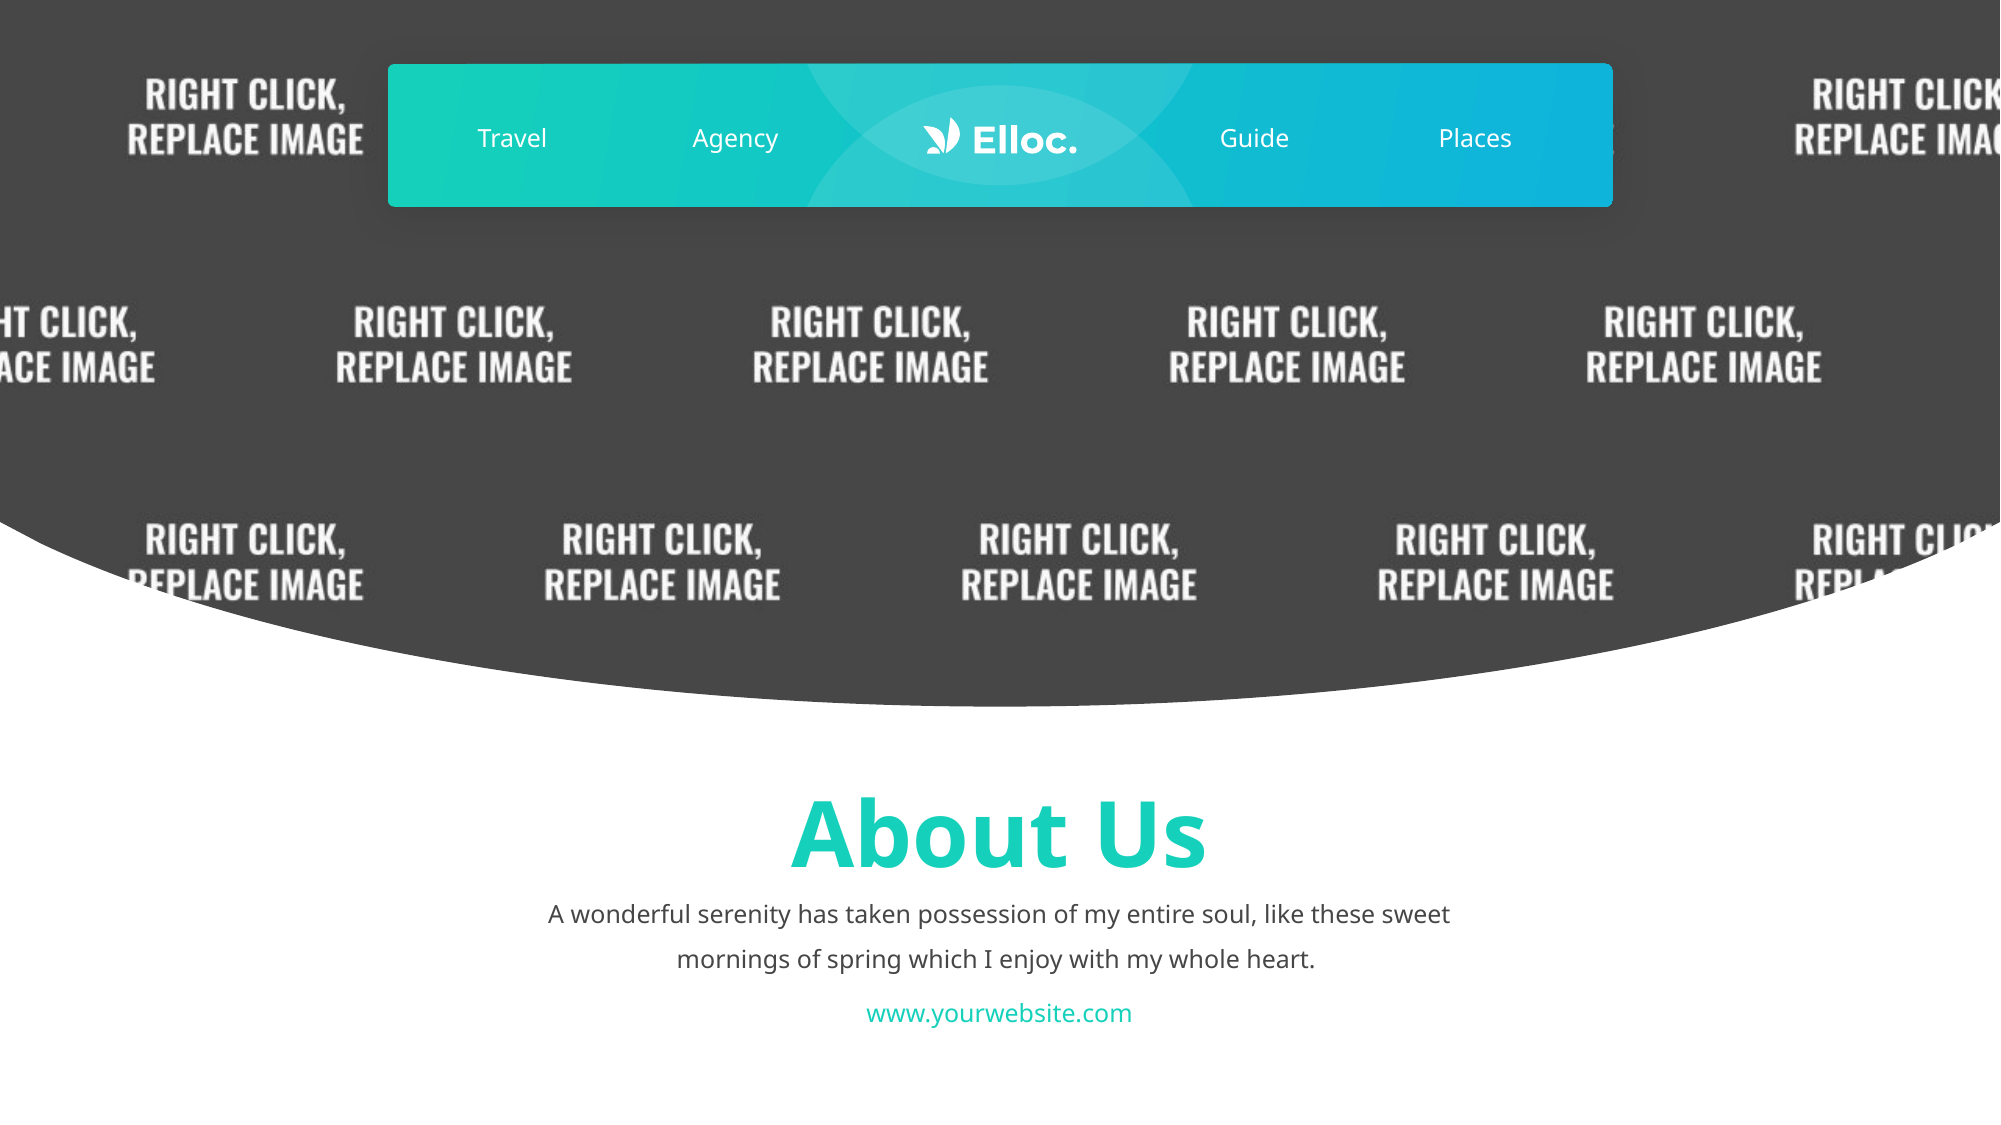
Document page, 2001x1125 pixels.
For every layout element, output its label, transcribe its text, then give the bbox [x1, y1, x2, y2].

text_box A wonderful serenity has taken possession of my entire soul, like these sweet mornings of spring which I enjoy with my whole heart. [505, 876, 1495, 981]
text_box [923, 117, 1077, 154]
text_box www.yourwebsite.com [822, 975, 1178, 1036]
picture [0, 0, 2000, 707]
list About Us [502, 764, 1498, 897]
